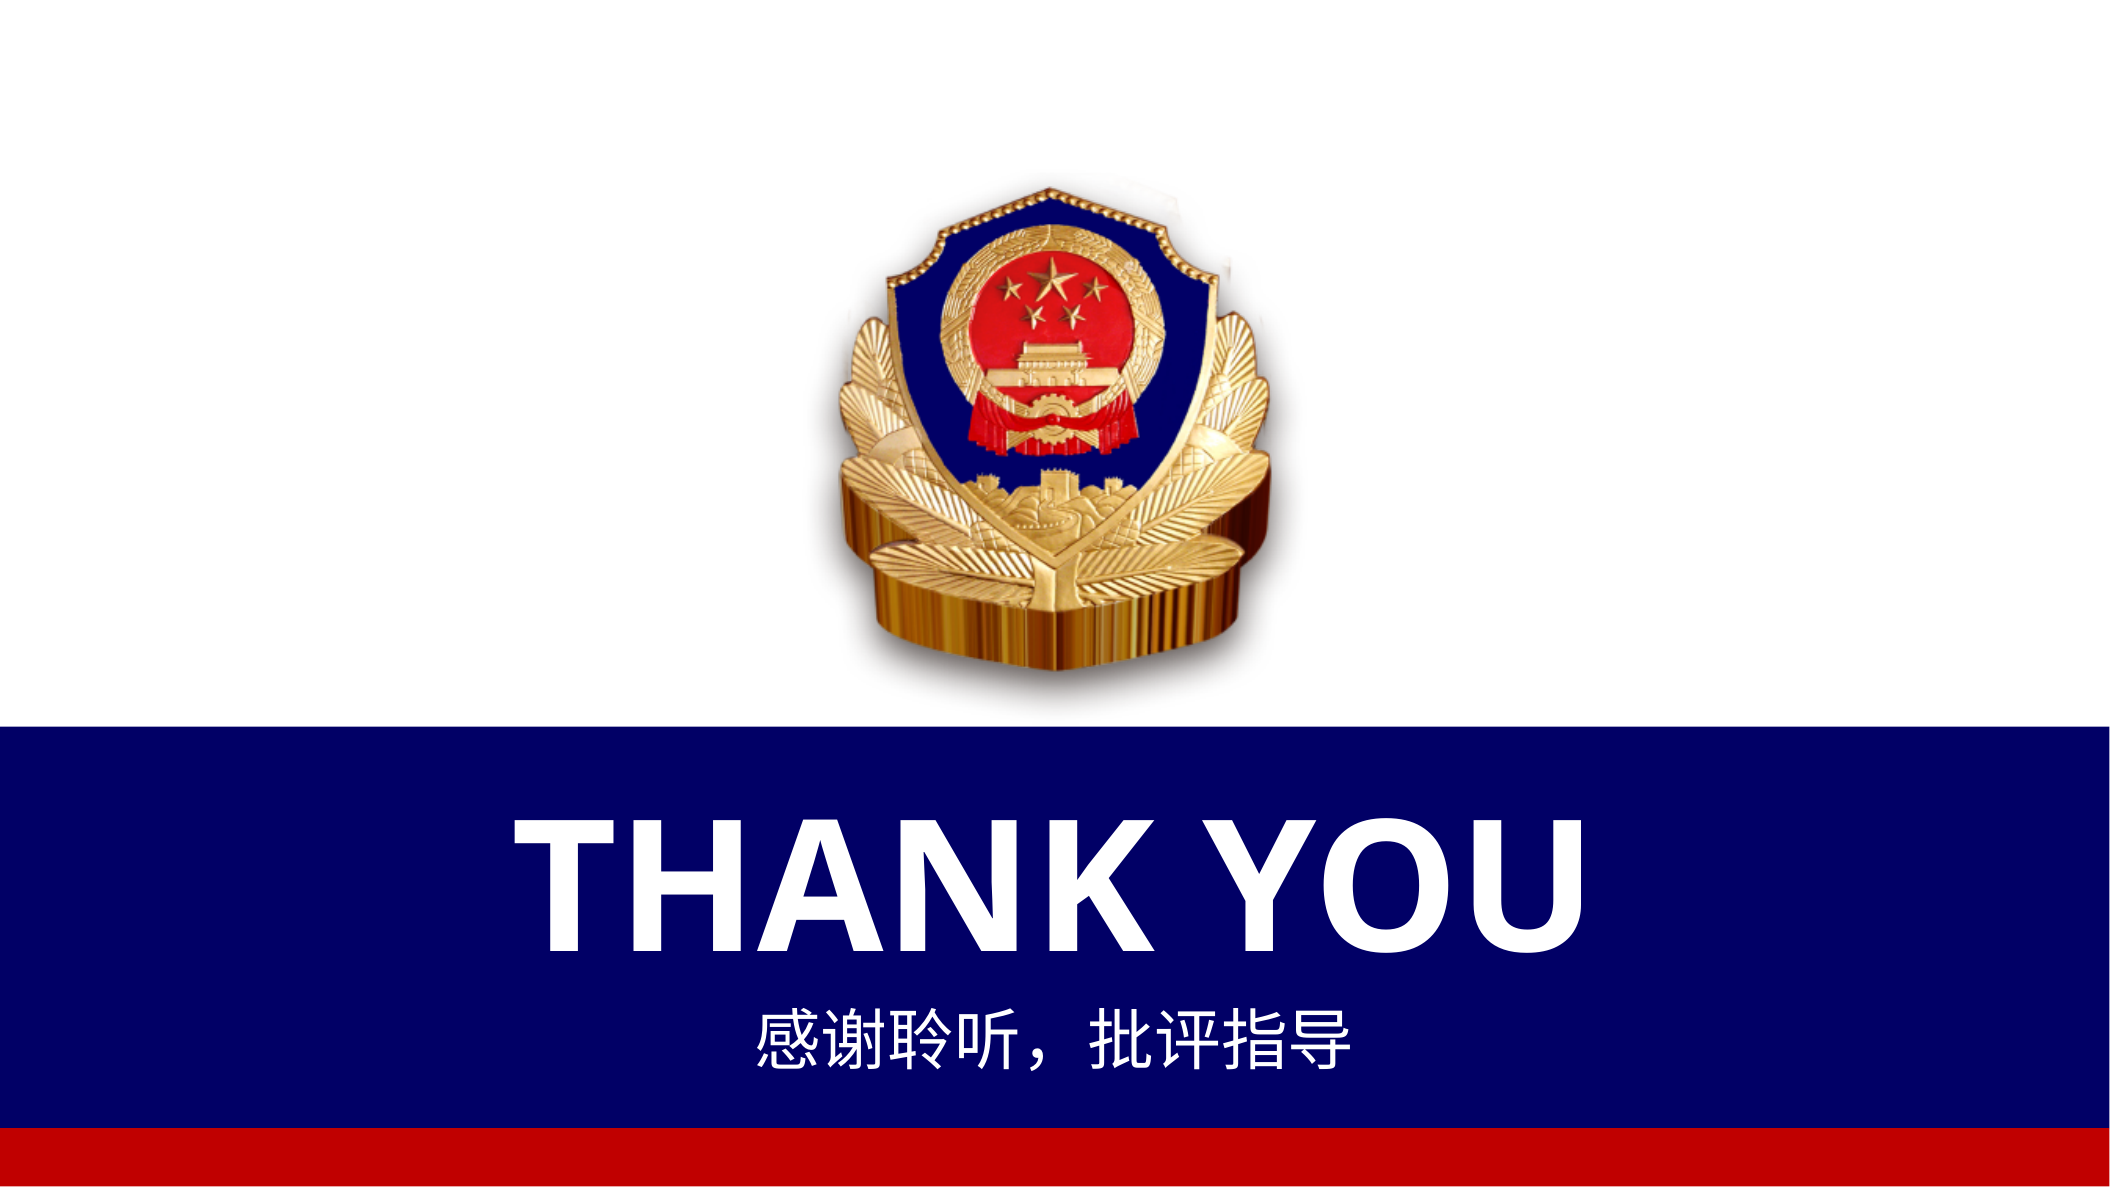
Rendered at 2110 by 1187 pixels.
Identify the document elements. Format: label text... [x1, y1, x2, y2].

text_box [0, 726, 2110, 1127]
text_box [0, 1127, 2110, 1187]
text_box 感谢聆听，批评指导 [649, 997, 1460, 1078]
picture [759, 132, 1350, 725]
text_box THANK YOU [471, 767, 1638, 988]
